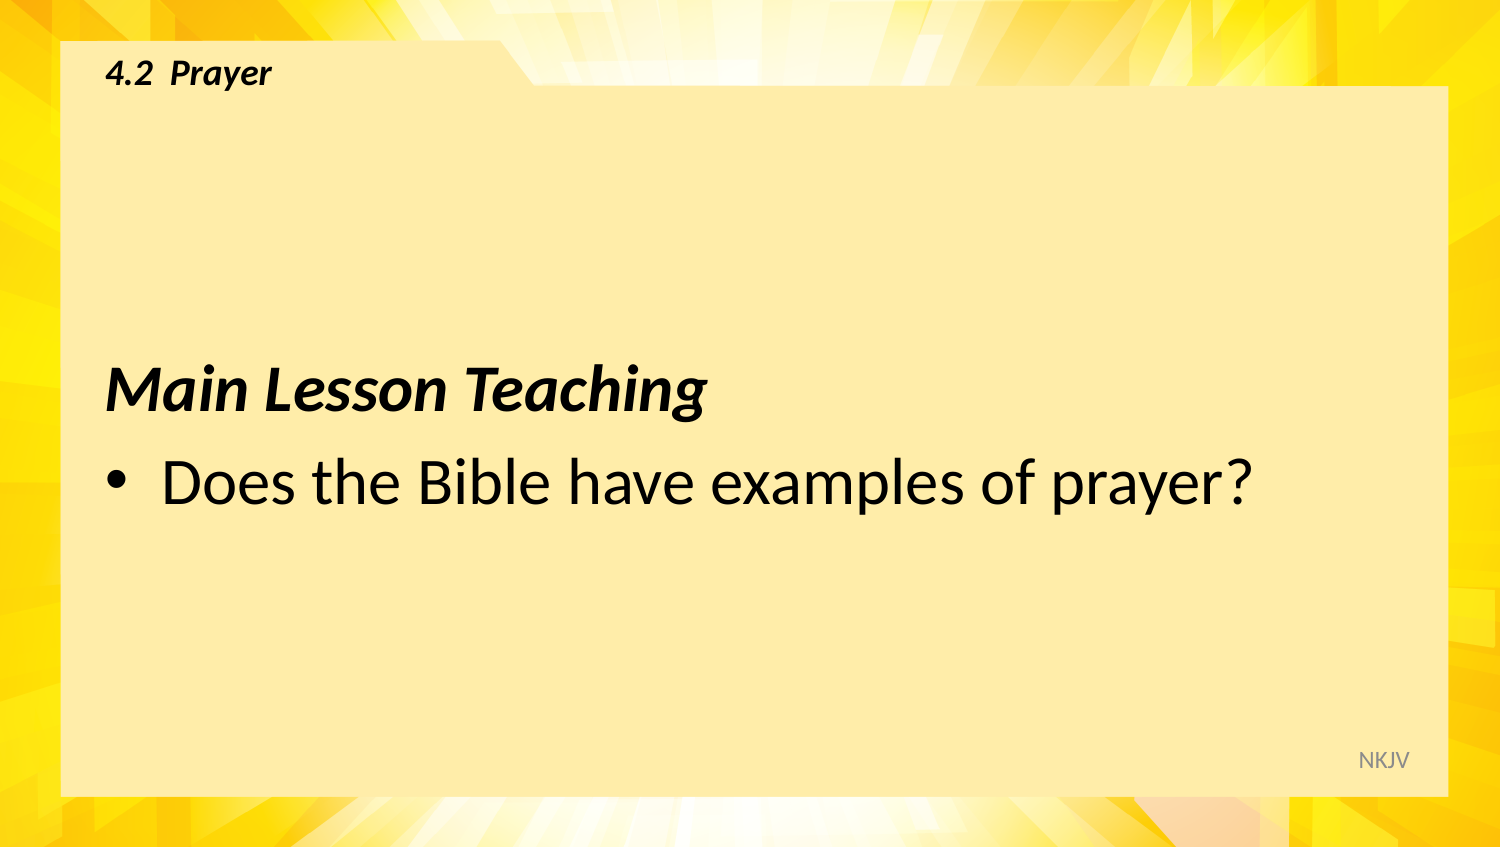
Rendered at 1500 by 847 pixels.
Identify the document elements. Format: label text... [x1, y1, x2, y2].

picture [0, 0, 1500, 847]
title 4.2 Prayer [89, 33, 1420, 108]
list Main Lesson Teaching Does the Bible have examples of prayer? [89, 141, 1403, 722]
footer NKJV [950, 736, 1425, 782]
